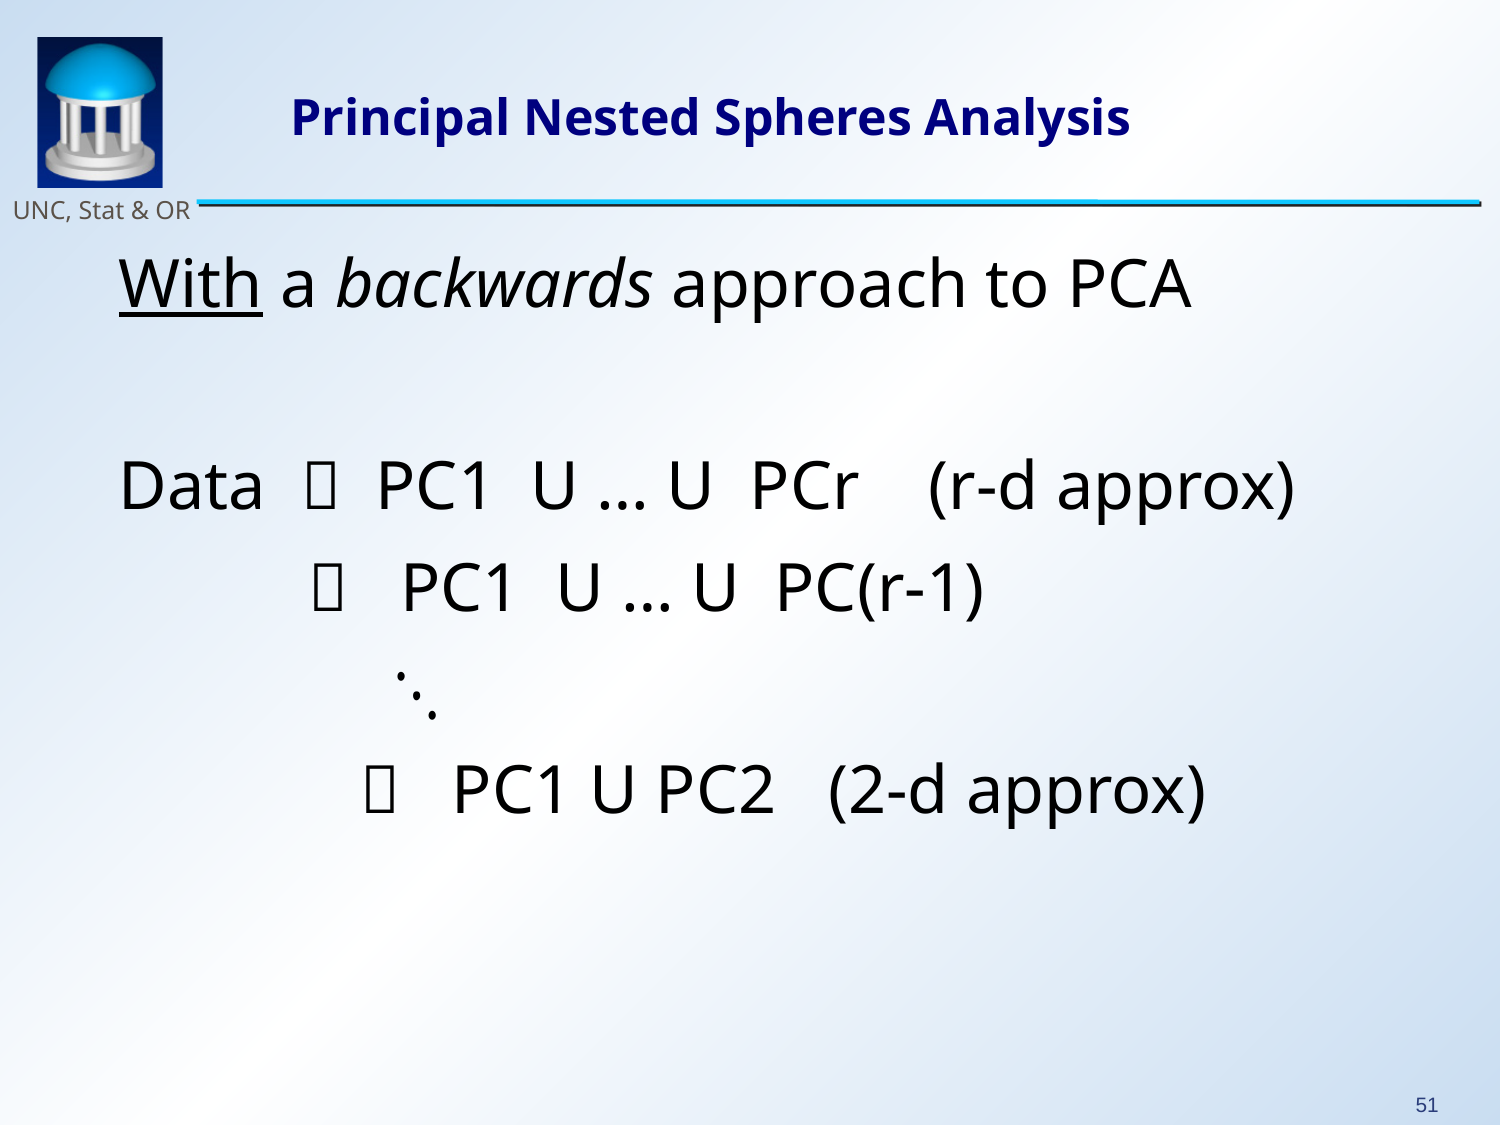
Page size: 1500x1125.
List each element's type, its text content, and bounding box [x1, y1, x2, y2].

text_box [387, 637, 465, 741]
list With a backwards approach to PCA Data  PC1 U … U PCr (r-d approx)  PC1 U … U PC(r-1)  PC1 U PC2 (2-d approx) [103, 224, 1432, 1076]
title Principal Nested Spheres Analysis [274, 74, 1448, 156]
